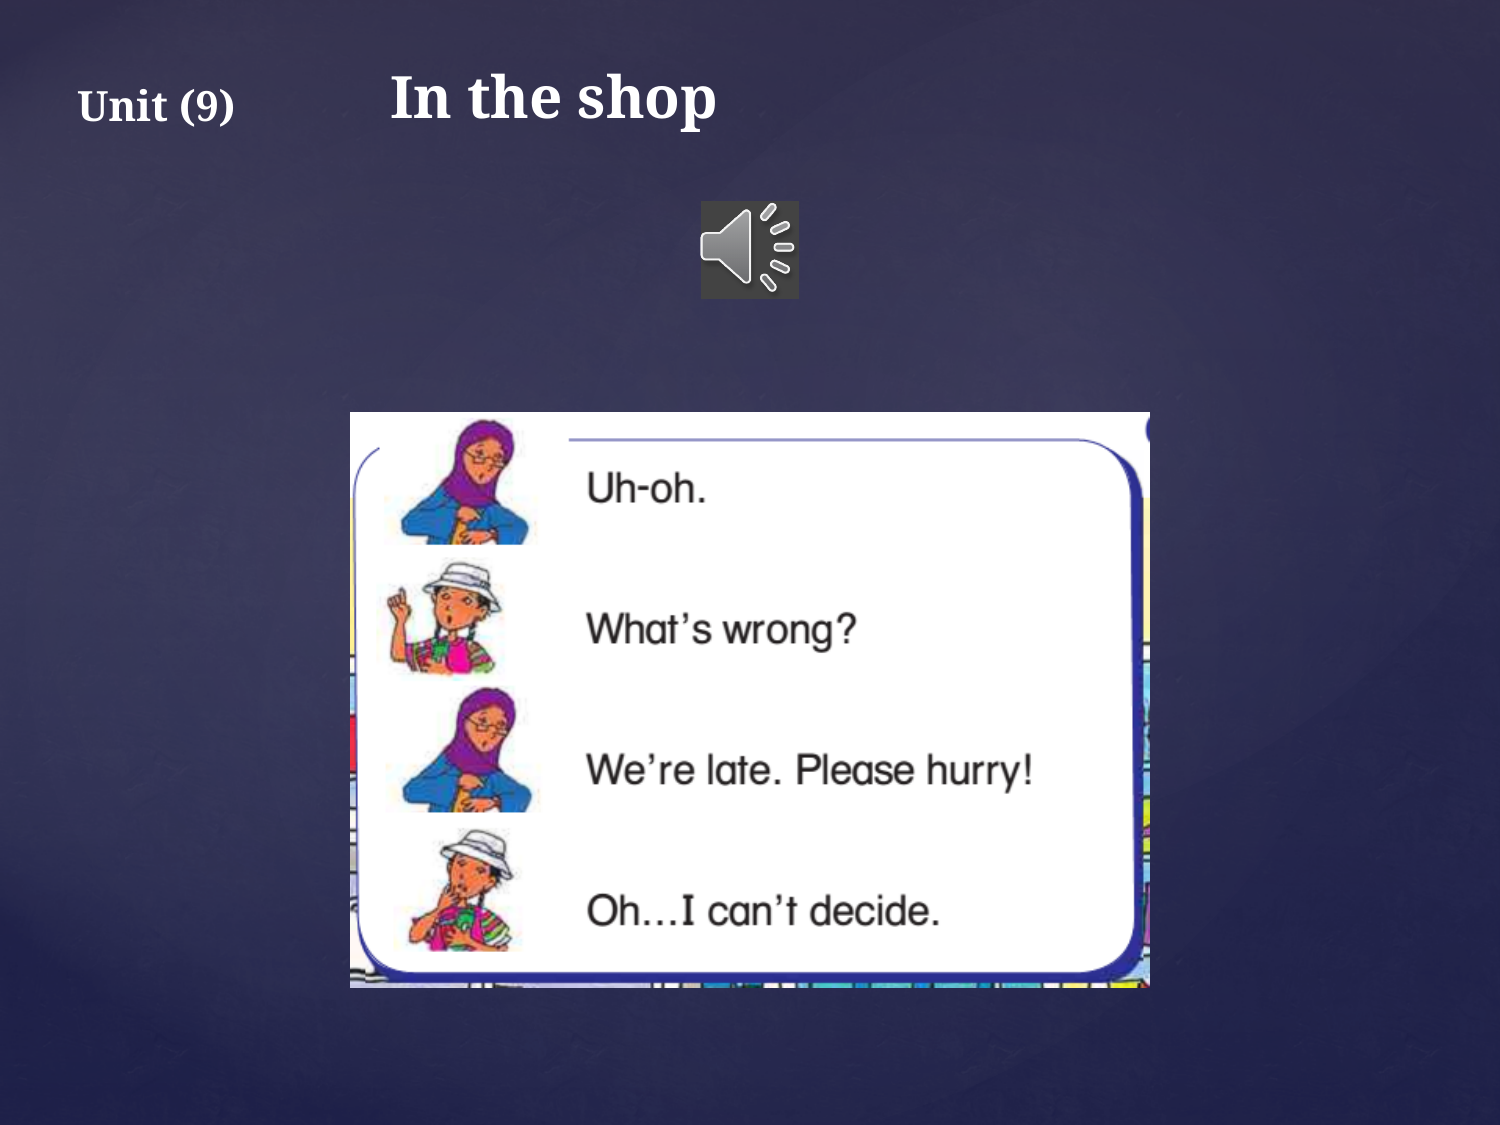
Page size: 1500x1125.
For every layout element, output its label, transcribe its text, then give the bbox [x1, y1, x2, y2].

text_box Unit (9) [62, 62, 263, 138]
picture [350, 411, 1150, 988]
title In the shop [375, 62, 738, 138]
picture [699, 199, 801, 301]
